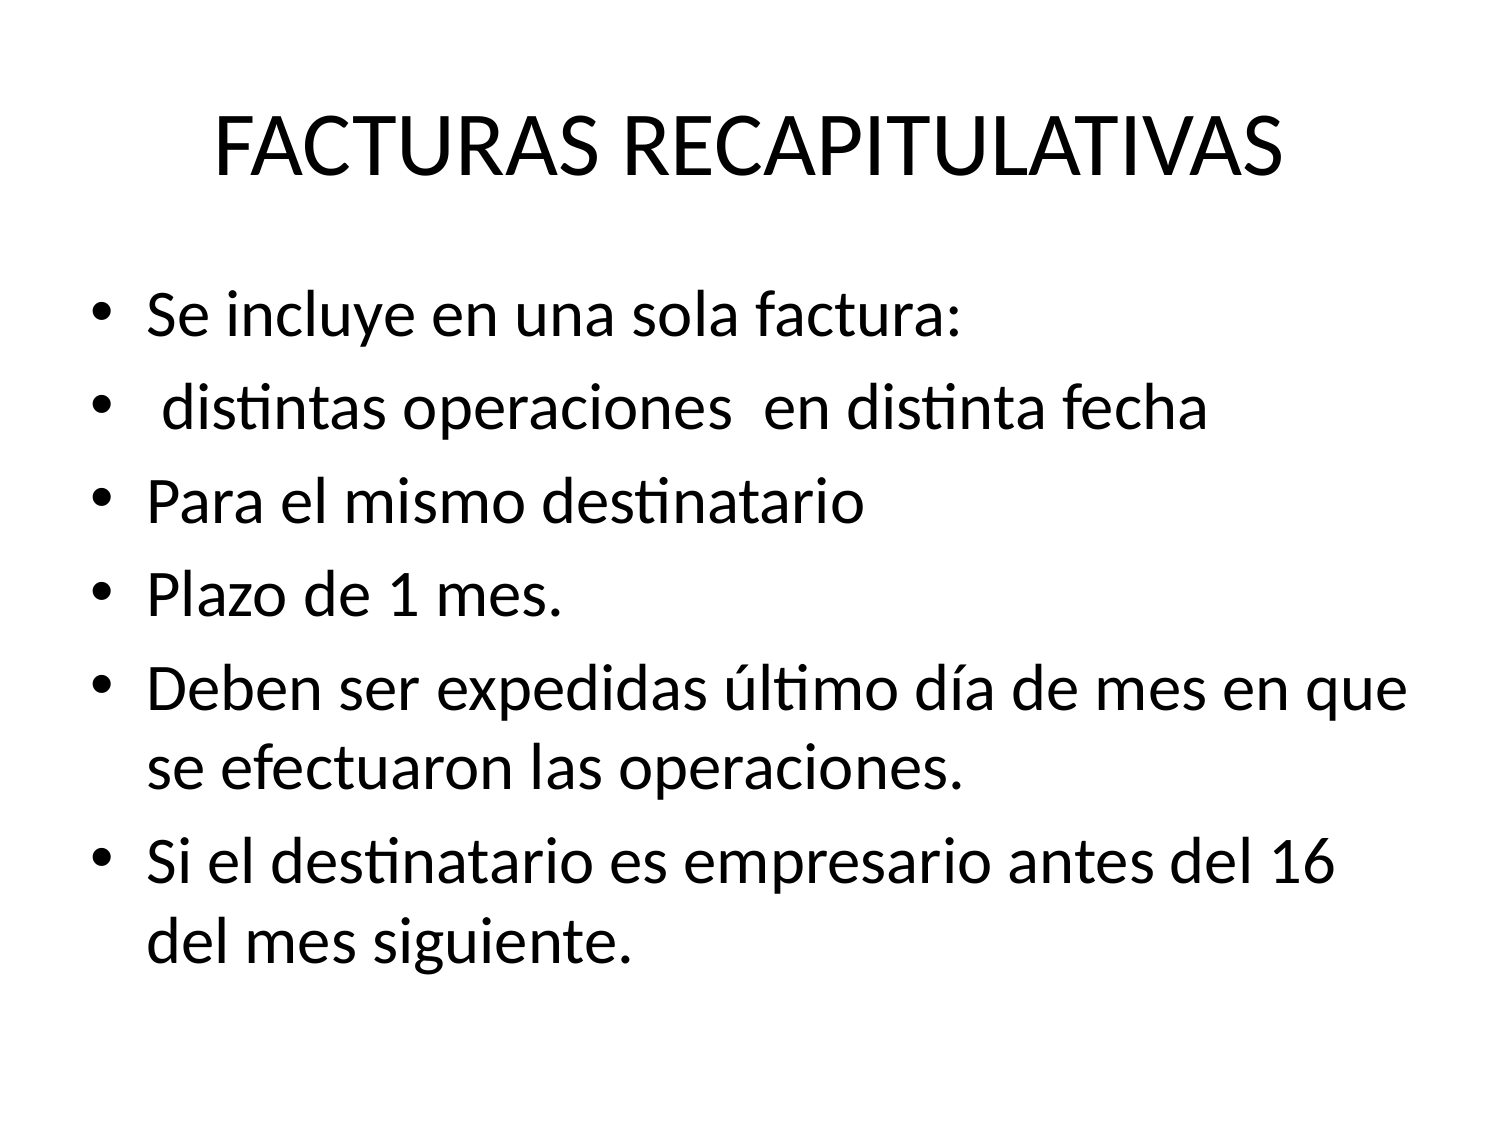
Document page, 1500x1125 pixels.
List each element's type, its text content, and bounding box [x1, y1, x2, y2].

title FACTURAS RECAPITULATIVAS [75, 45, 1425, 233]
list Se incluye en una sola factura: distintas operaciones en distinta fecha Para el mismo destinatario Plazo de 1 mes. Deben ser expedidas último día de mes en que se efectuaron las operaciones. Si el destinatario es empresario antes del 16 del mes siguiente. [75, 262, 1425, 1005]
